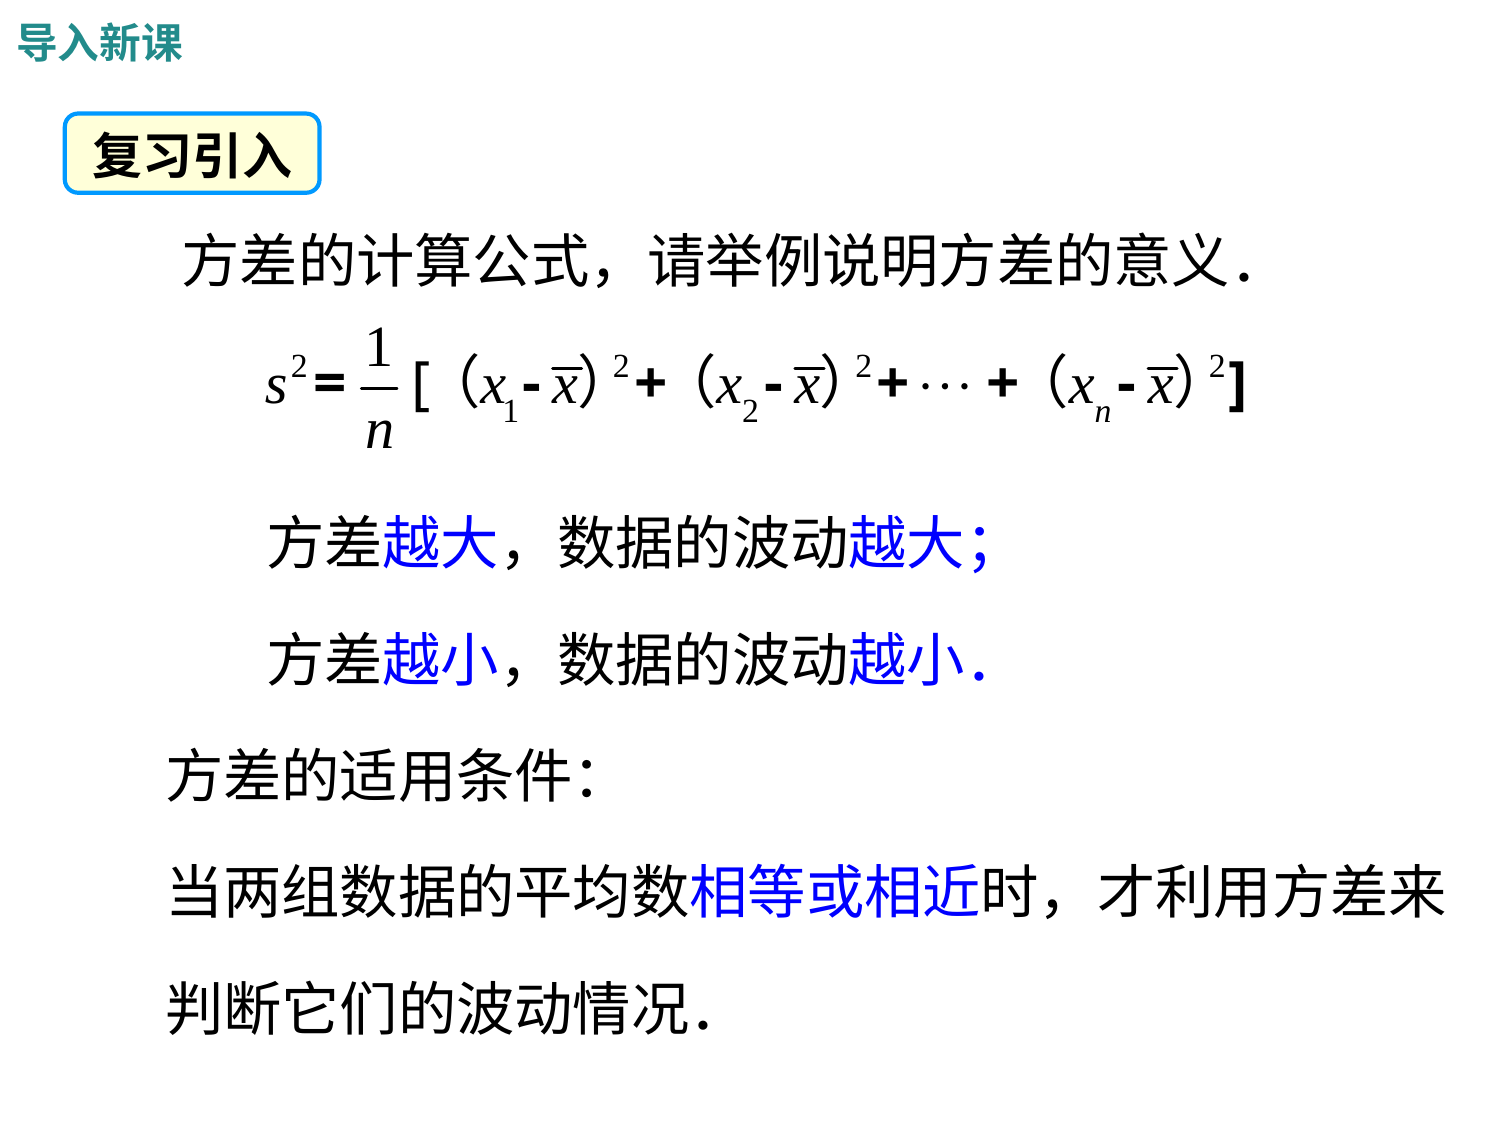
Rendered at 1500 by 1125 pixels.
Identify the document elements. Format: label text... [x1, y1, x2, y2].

text_box 方差的适用条件： 当两组数据的平均数相等或相近时，才利用方差来 判断它们的波动情况． [150, 696, 1462, 1050]
text_box 复习引入 [64, 113, 320, 193]
text_box 方差越大，数据的波动越大； 方差越小，数据的波动越小． [251, 463, 1044, 701]
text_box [260, 309, 1255, 455]
text_box 方差的计算公式，请举例说明方差的意义． [166, 182, 1339, 302]
text_box 导入新课 [1, 9, 199, 75]
